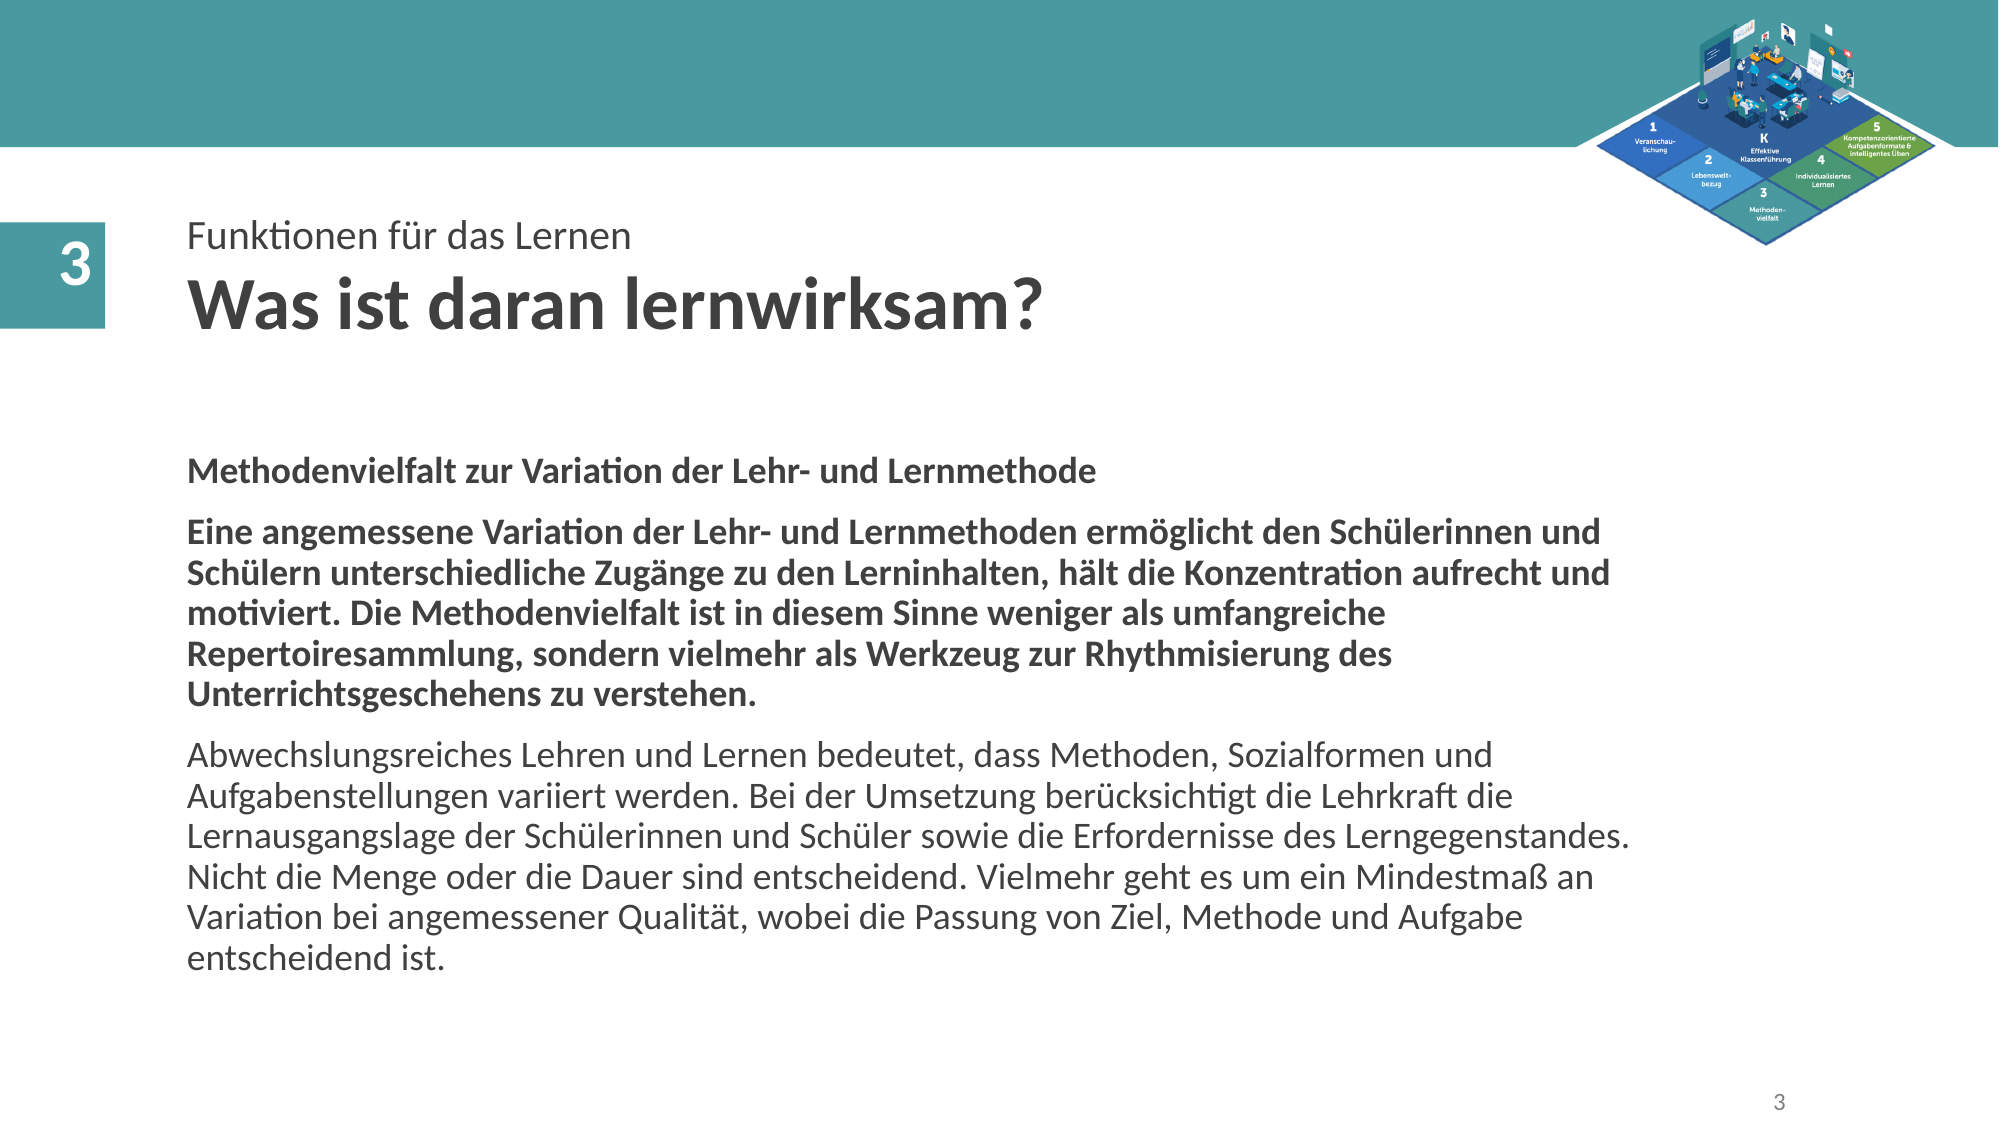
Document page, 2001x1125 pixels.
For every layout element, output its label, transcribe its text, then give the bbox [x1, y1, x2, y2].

picture [1589, 12, 1942, 249]
slide_number 3 [1350, 1075, 1801, 1125]
list Methodenvielfalt zur Variation der Lehr- und Lernmethode Eine angemessene Variation der Lehr- und Lernmethoden ermöglicht den Schülerinnen und Schülern unterschiedliche Zugänge zu den Lerninhalten, hält die Konzentration aufrecht und motiviert. Die Methodenvielfalt ist in diesem Sinne weniger als umfangreiche Repertoiresammlung, sondern vielmehr als Werkzeug zur Rhythmisierung des Unterrichtsgeschehens zu verstehen. Abwechslungsreiches Lehren und Lernen bedeutet, dass Methoden, Sozialformen und Aufgabenstellungen variiert werden. Bei der Umsetzung berücksichtigt die Lehrkraft die Lernausgangslage der Schülerinnen und Schüler sowie die Erfordernisse des Lerngegenstandes. Nicht die Menge oder die Dauer sind entscheidend. Vielmehr geht es um ein Mindestmaß an Variation bei angemessener Qualität, wobei die Passung von Ziel, Methode und Aufgabe entscheidend ist. [171, 443, 1663, 1036]
list Was ist daran lernwirksam? [172, 259, 1664, 354]
list Funktionen für das Lernen [171, 183, 1663, 267]
